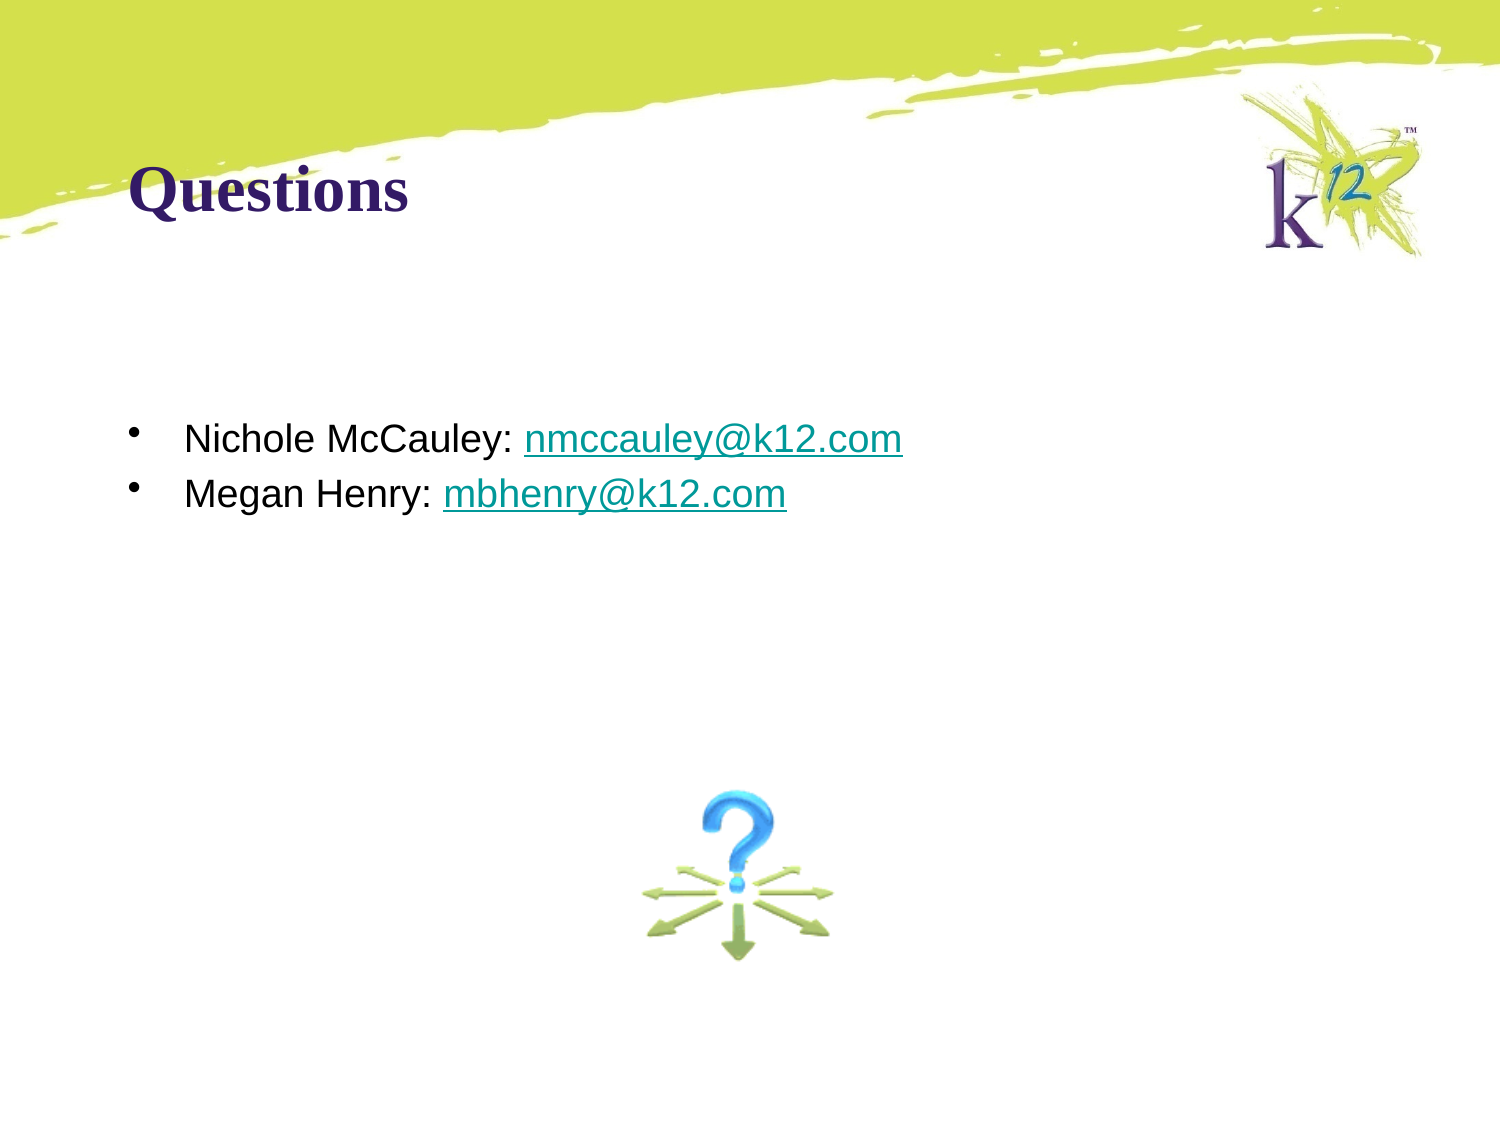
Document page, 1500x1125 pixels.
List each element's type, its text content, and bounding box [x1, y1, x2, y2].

picture [0, 0, 1500, 1125]
title Questions [112, 137, 1201, 313]
list Nichole McCauley: nmccauley@k12.com Megan Henry: mbhenry@k12.com [112, 349, 1388, 1051]
